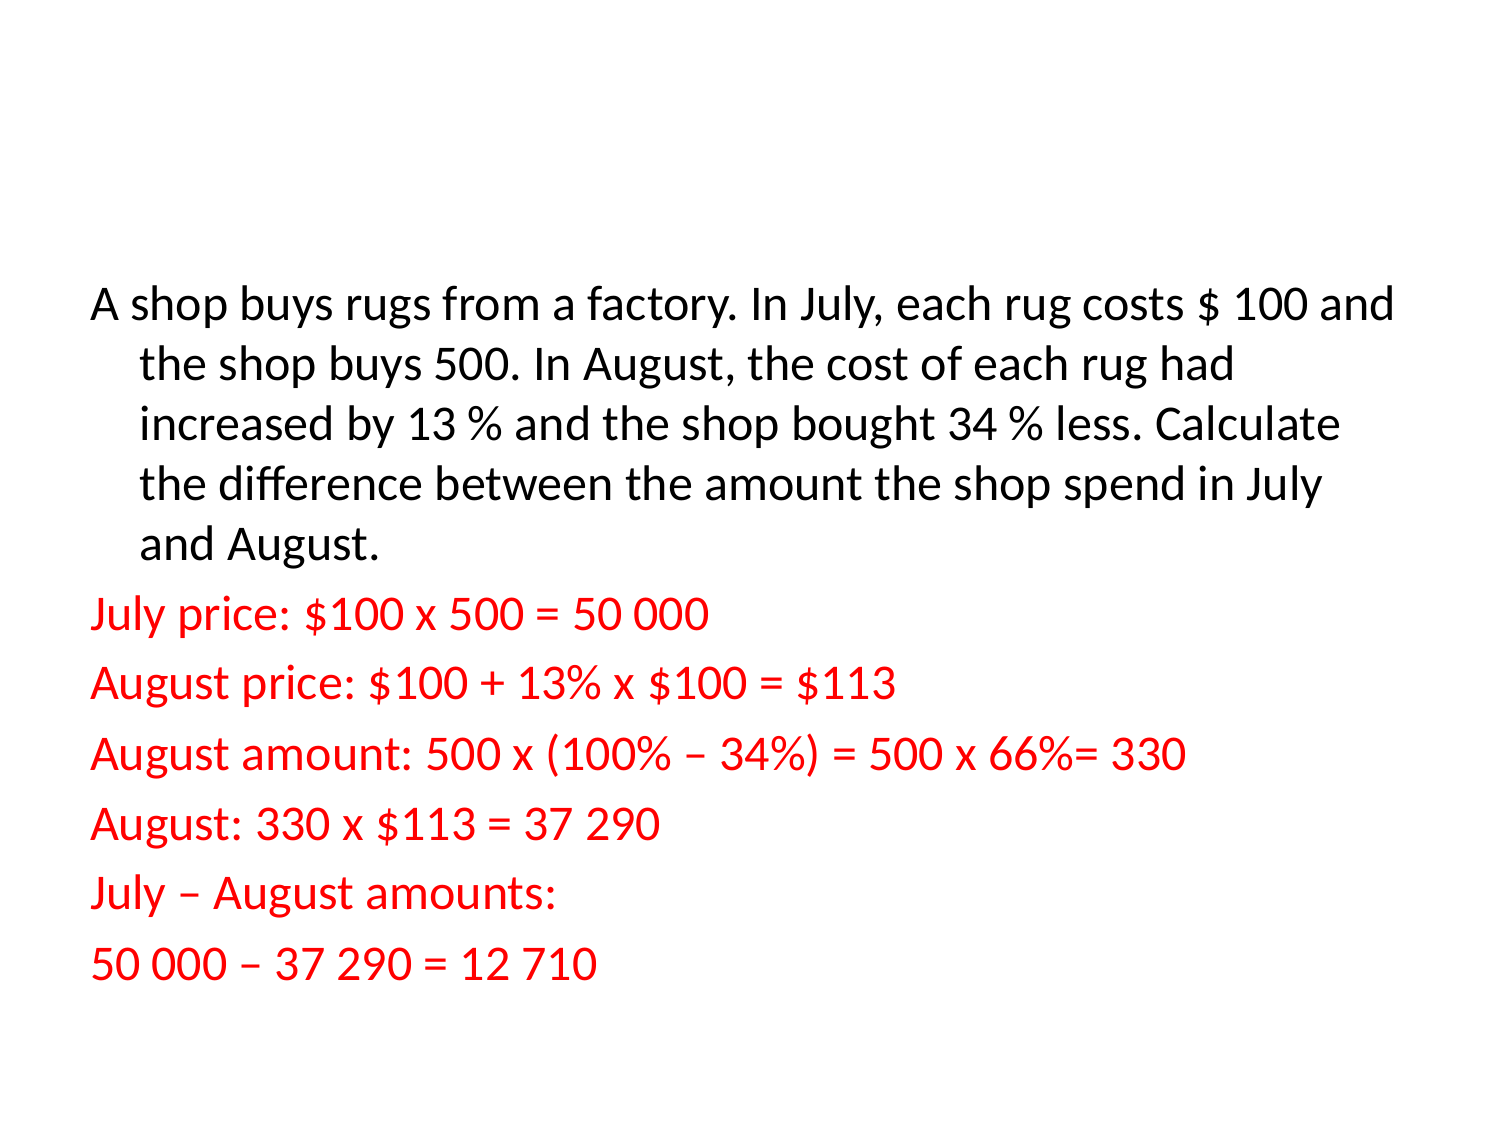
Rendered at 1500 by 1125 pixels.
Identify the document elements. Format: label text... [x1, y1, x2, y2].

list A shop buys rugs from a factory. In July, each rug costs $ 100 and the shop buys 500. In August, the cost of each rug had increased by 13 % and the shop bought 34 % less. Calculate the difference between the amount the shop spend in July and August. July price: $100 x 500 = 50 000 August price: $100 + 13% x $100 = $113 August amount: 500 x (100% – 34%) = 500 x 66%= 330 August: 330 x $113 = 37 290 July – August amounts: 50 000 – 37 290 = 12 710 [75, 262, 1425, 1005]
